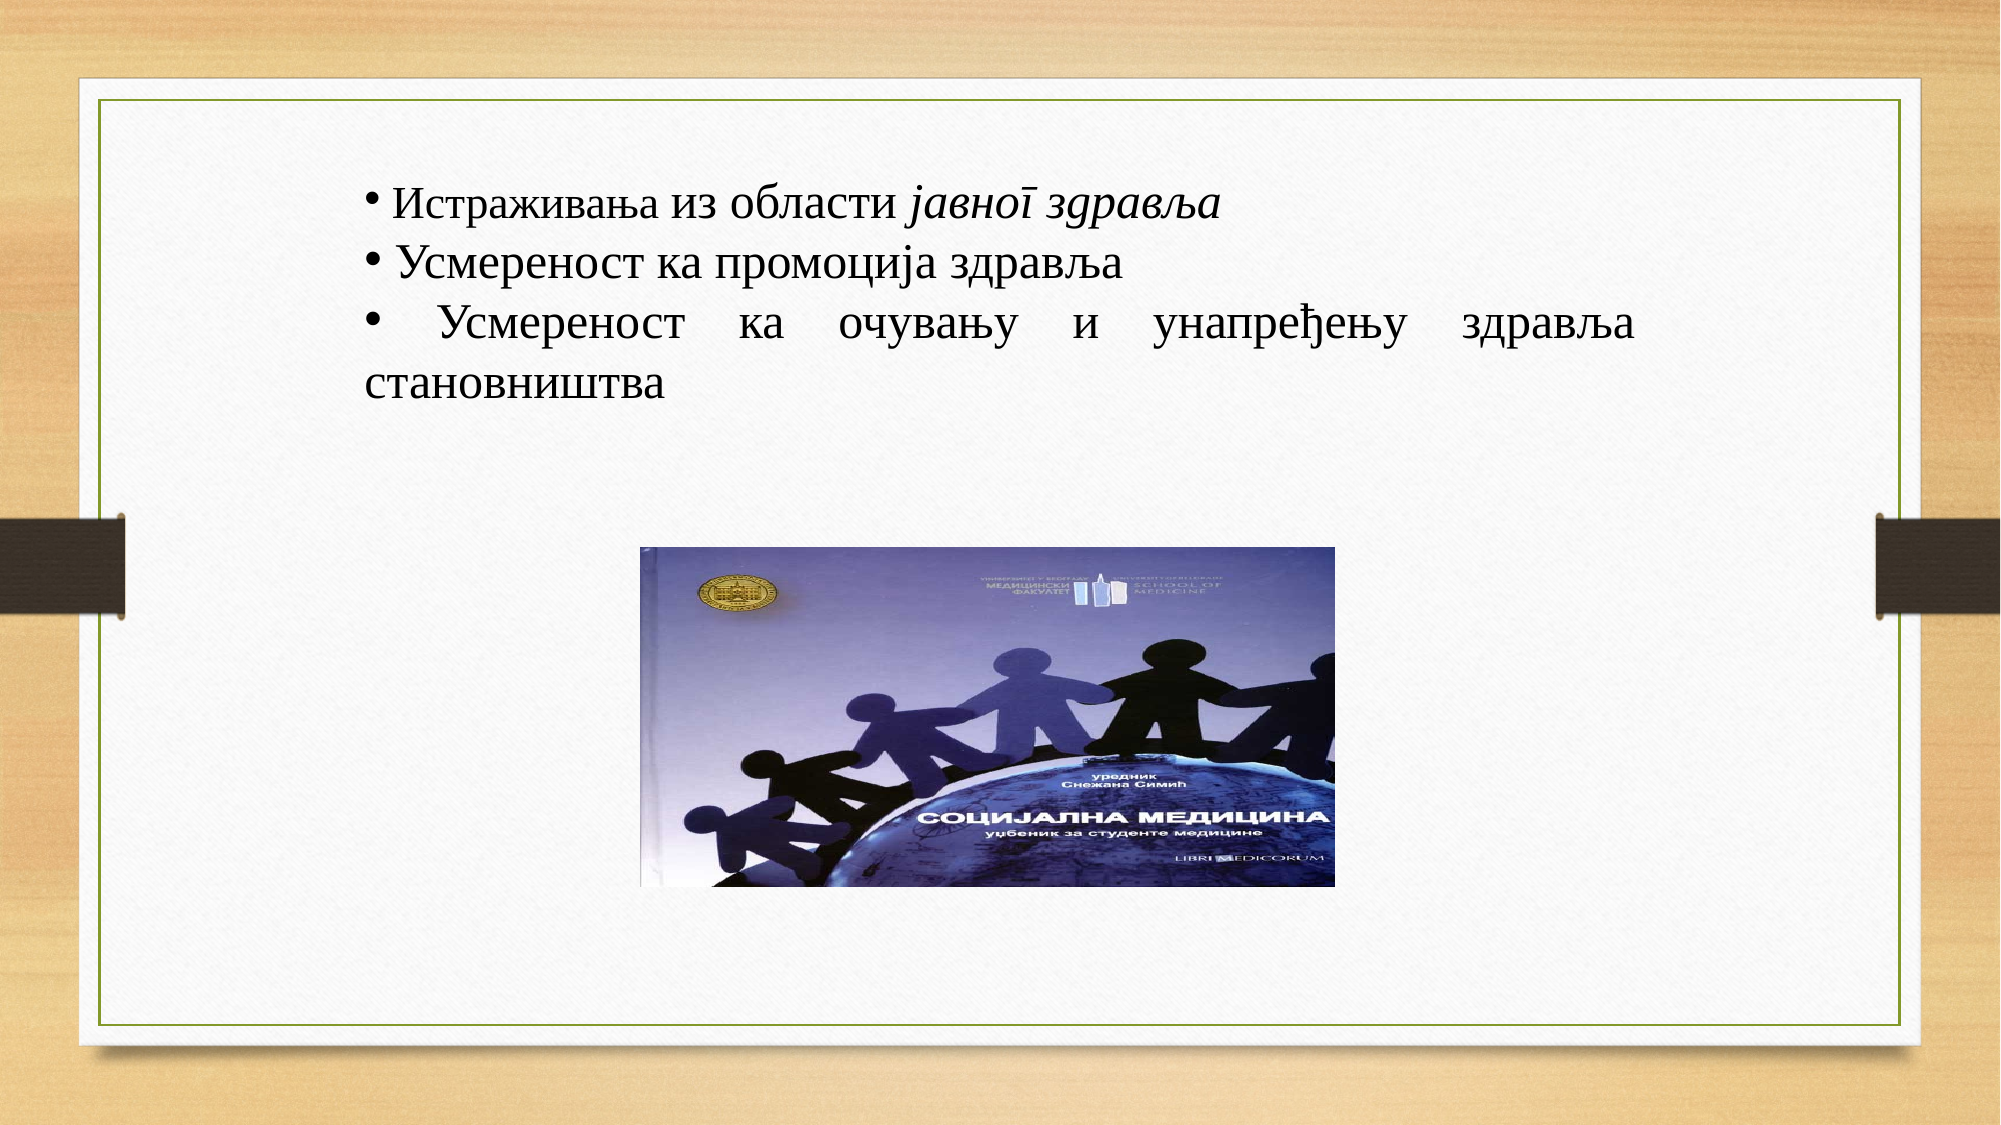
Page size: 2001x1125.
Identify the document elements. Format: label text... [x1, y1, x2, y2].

text_box Истраживања из области јавног здравља Усмереност ка промоција здравља Усмереност ка очувању и унапређењу здравља становништва [349, 160, 1651, 416]
picture [0, 0, 2001, 1125]
